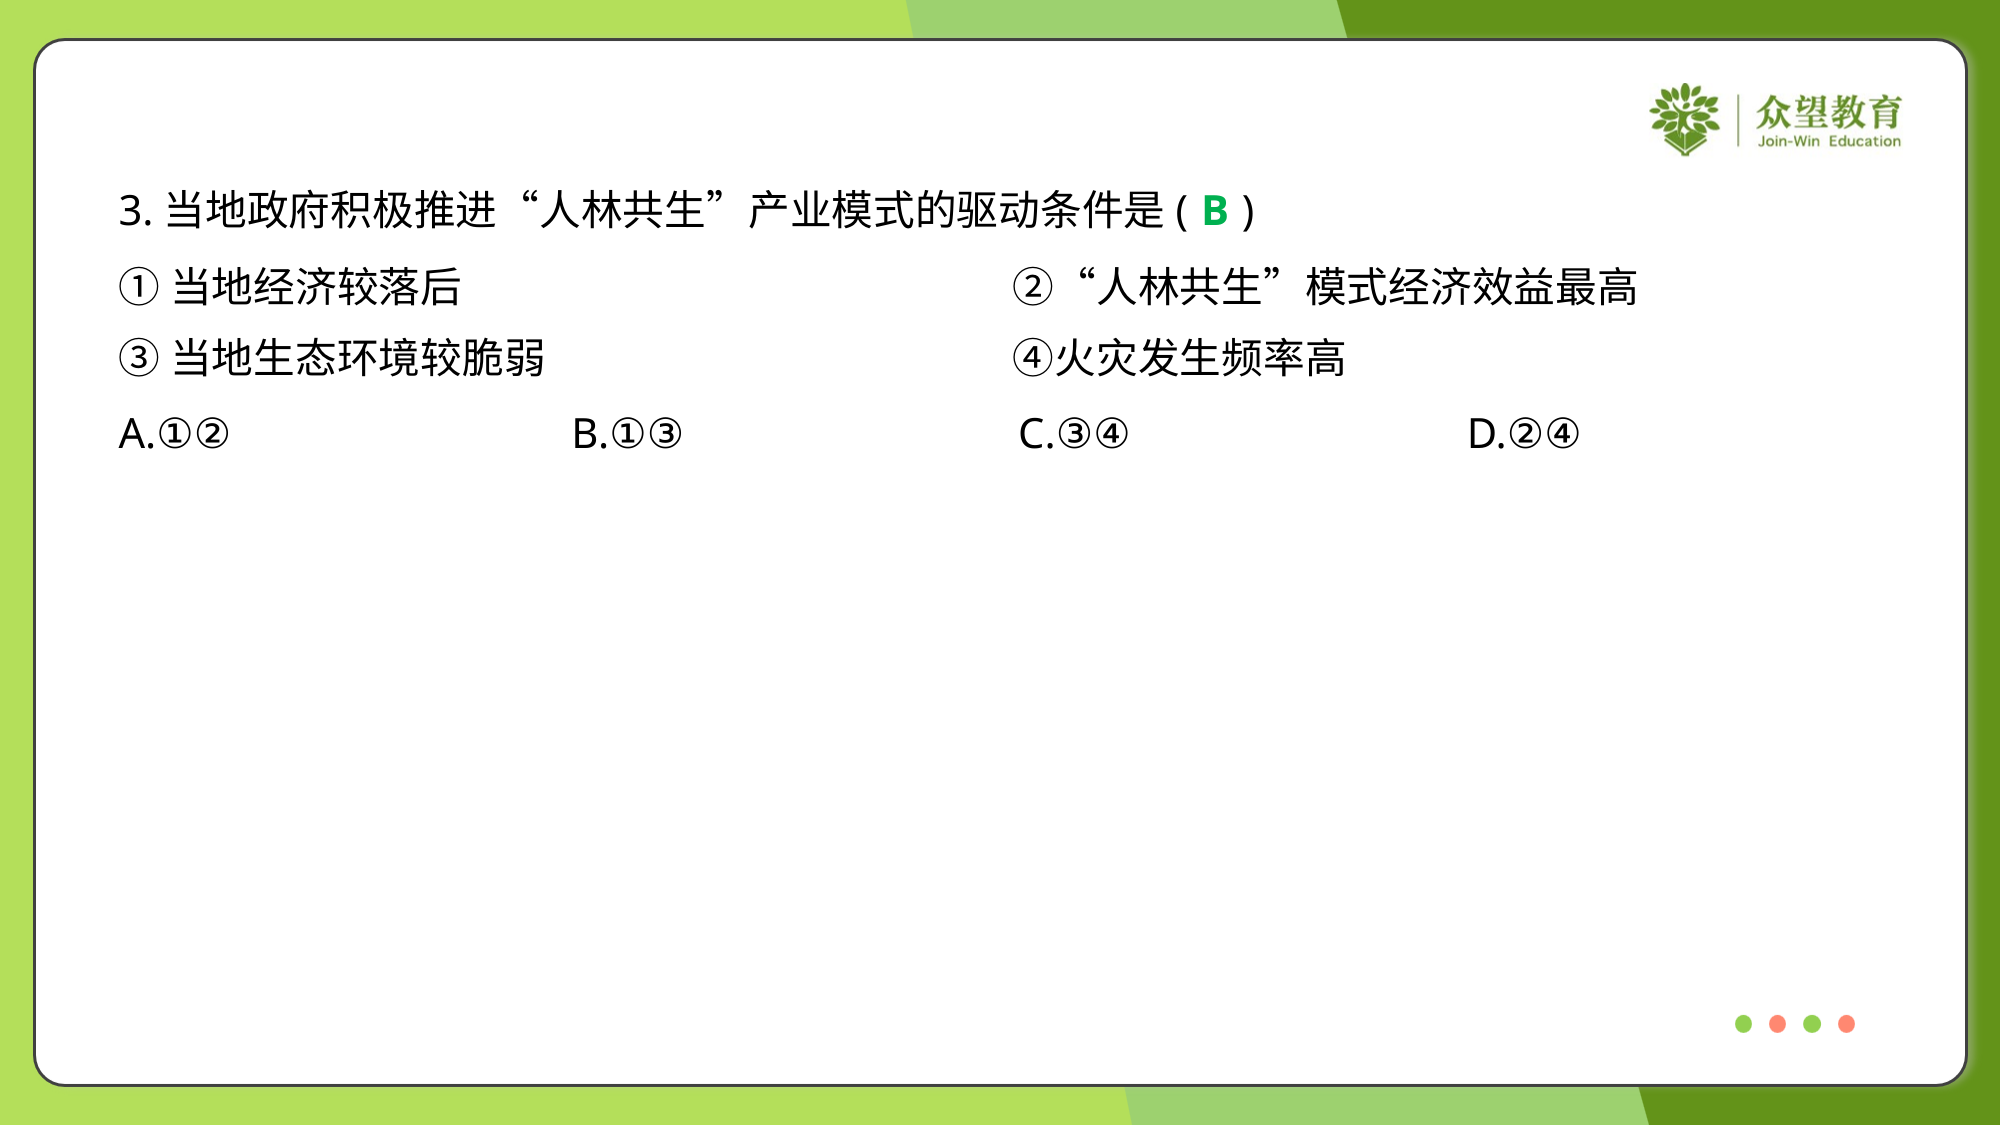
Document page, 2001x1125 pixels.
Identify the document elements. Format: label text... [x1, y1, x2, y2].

text_box A.①② B.①③ C.③④ D.②④ [118, 381, 1883, 448]
text_box 3.当地政府积极推进“人林共生”产业模式的驱动条件是( ) [118, 158, 1185, 226]
text_box B [1185, 158, 1245, 226]
text_box ①当地经济较落后 ②“人林共生”模式经济效益最高 ③当地生态环境较脆弱 ④火灾发生频率高 [118, 235, 1883, 374]
text_box 3.当地政府积极推进“人林共生”产业模式的驱动条件是( ) [1245, 158, 1883, 226]
picture [0, 0, 2000, 1125]
